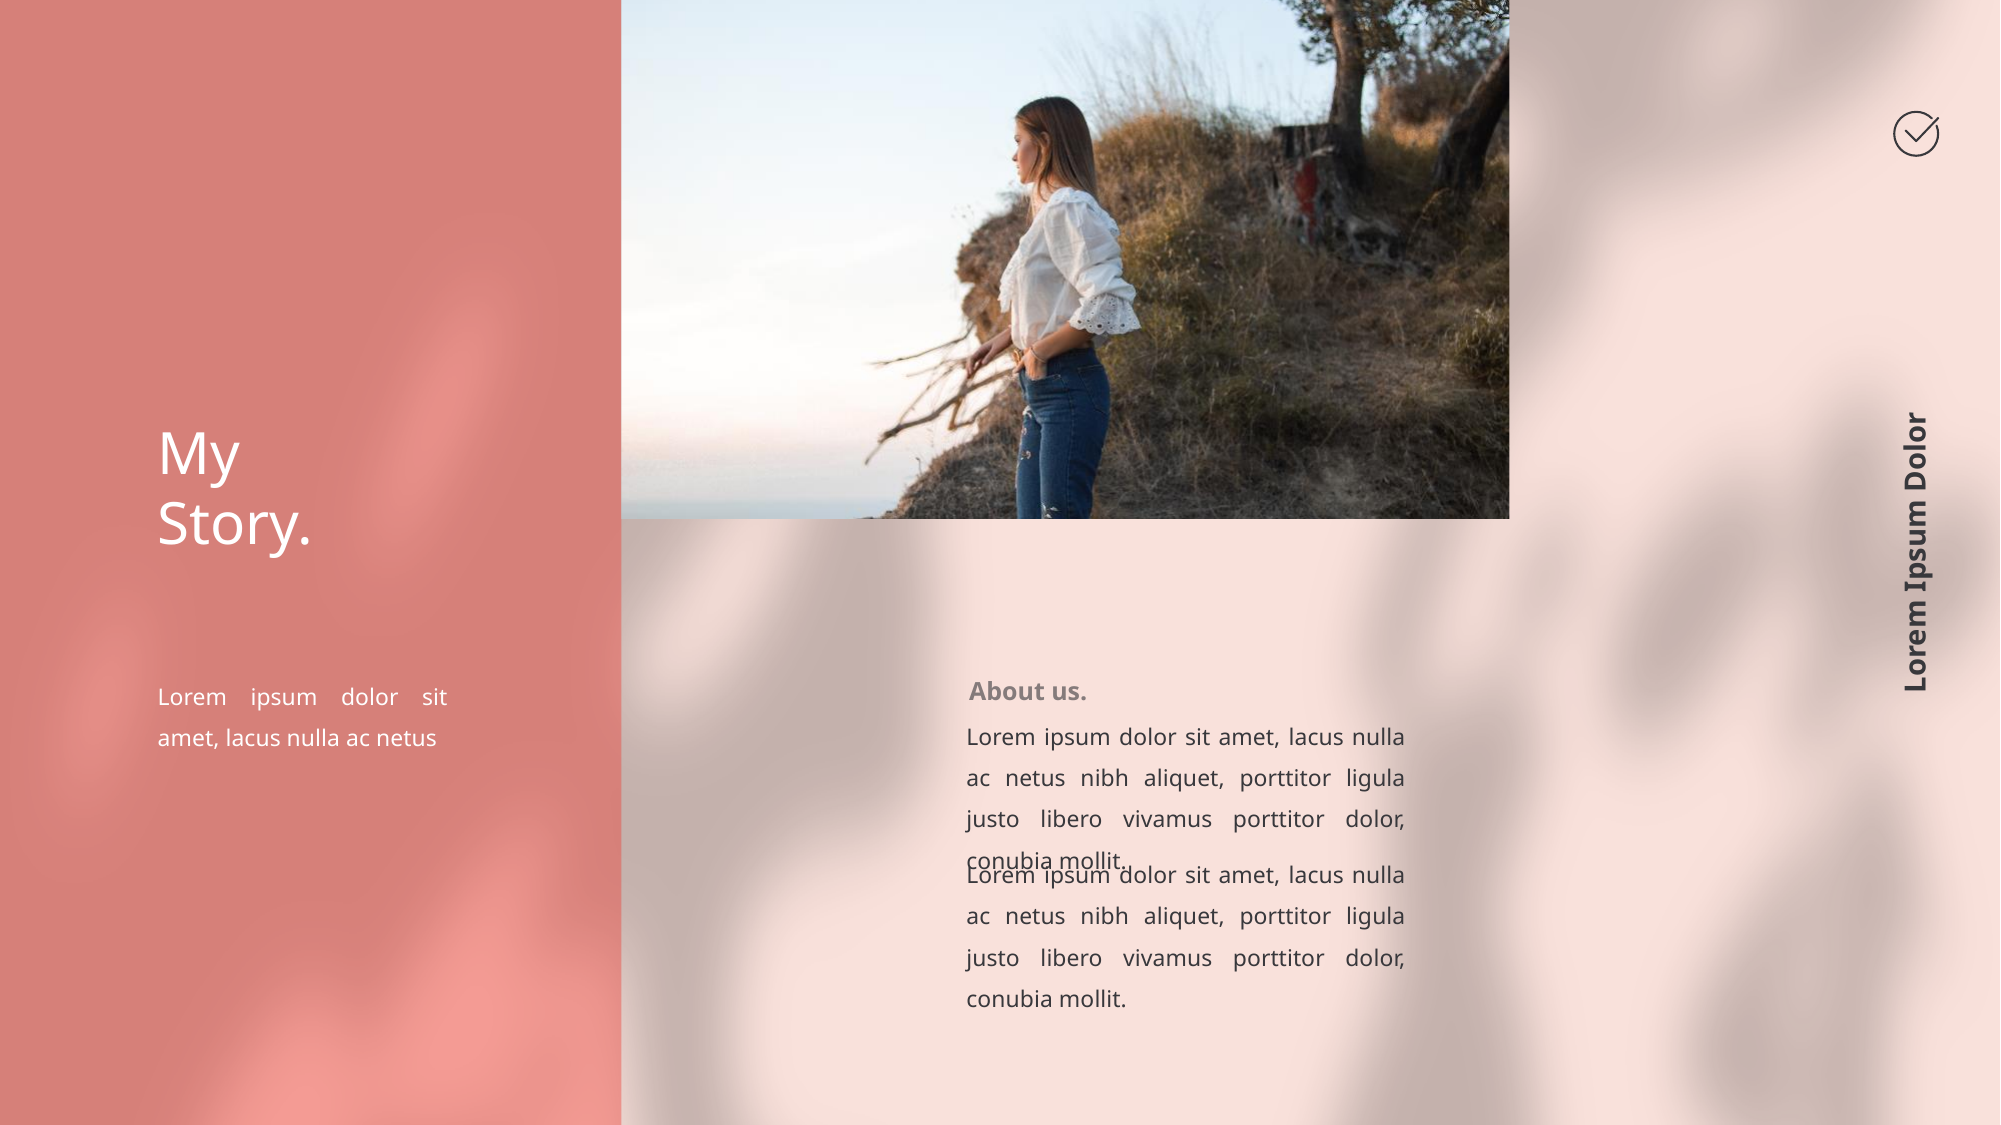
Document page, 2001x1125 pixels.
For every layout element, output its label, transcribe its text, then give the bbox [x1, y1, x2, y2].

text_box [0, 0, 622, 1125]
text_box My Story. [143, 408, 550, 576]
picture [621, 0, 1510, 520]
text_box Lorem Ipsum Dolor [1893, 133, 1961, 708]
text_box Lorem ipsum dolor sit amet, lacus nulla ac netus nibh aliquet, porttitor ligula justo libero vivamus porttitor dolor, conubia mollit. [951, 839, 1421, 1020]
text_box About us. [969, 661, 1433, 706]
text_box [1893, 110, 1940, 133]
text_box Lorem ipsum dolor sit amet, lacus nulla ac netus nibh aliquet, porttitor ligula justo libero vivamus porttitor dolor, conubia mollit. [951, 701, 1421, 839]
text_box Lorem ipsum dolor sit amet, lacus nulla ac netus [143, 661, 463, 759]
